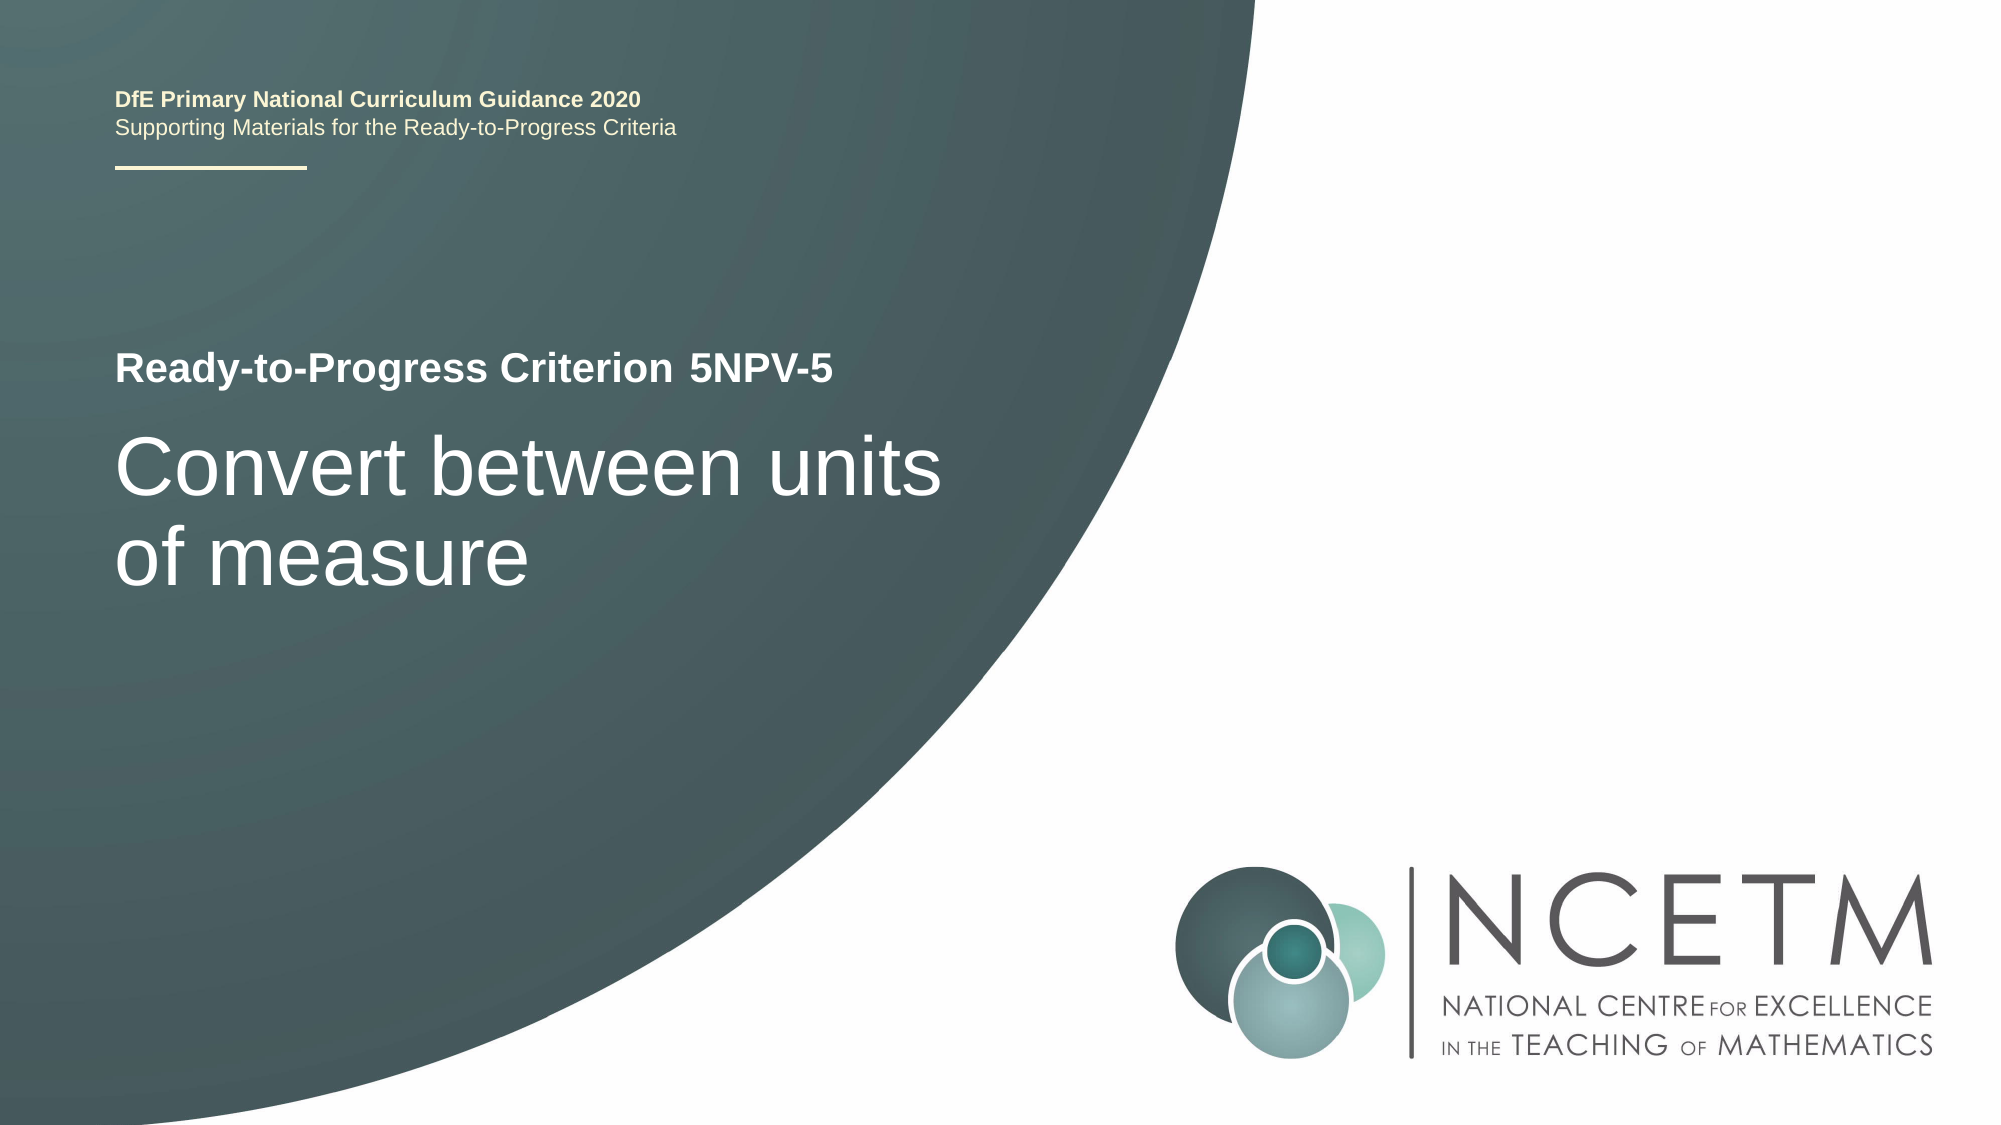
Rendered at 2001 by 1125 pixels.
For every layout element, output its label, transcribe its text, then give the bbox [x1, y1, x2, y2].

subtitle Convert between units of measure [99, 416, 1000, 912]
list 5NPV-5 [674, 338, 1043, 414]
picture [0, 0, 2001, 1125]
